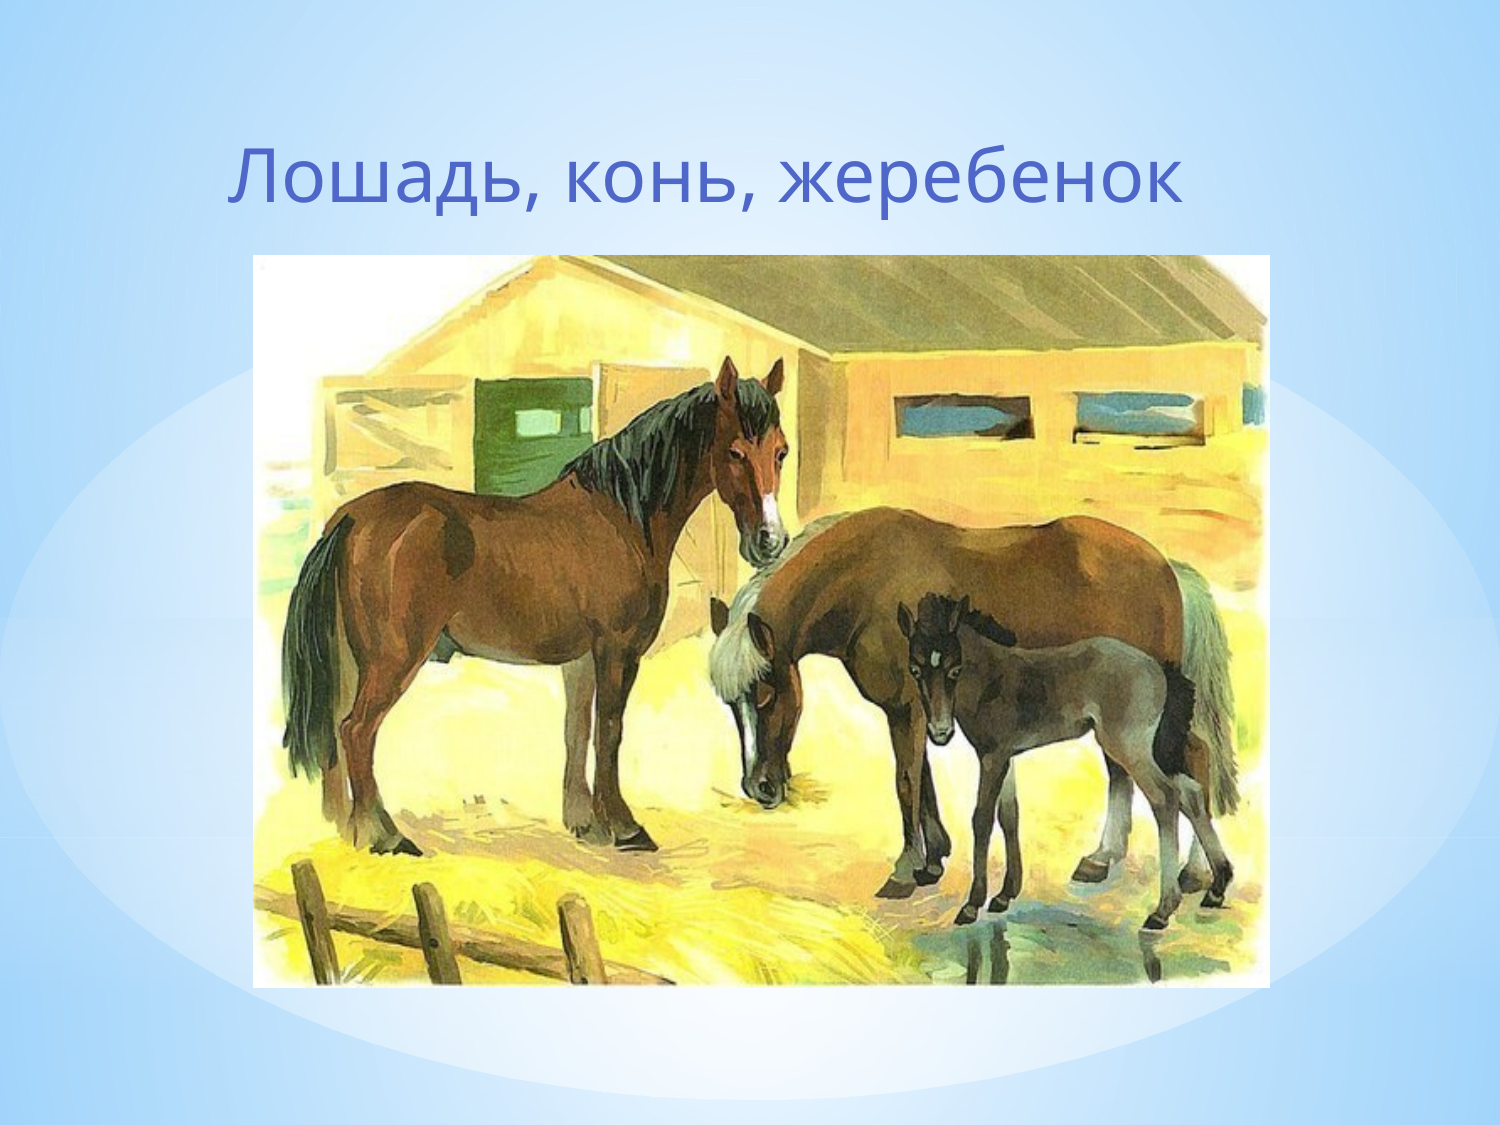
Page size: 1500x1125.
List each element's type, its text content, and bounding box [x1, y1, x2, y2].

picture [253, 255, 1270, 988]
list Лошадь, конь, жеребенок [187, 120, 1238, 690]
